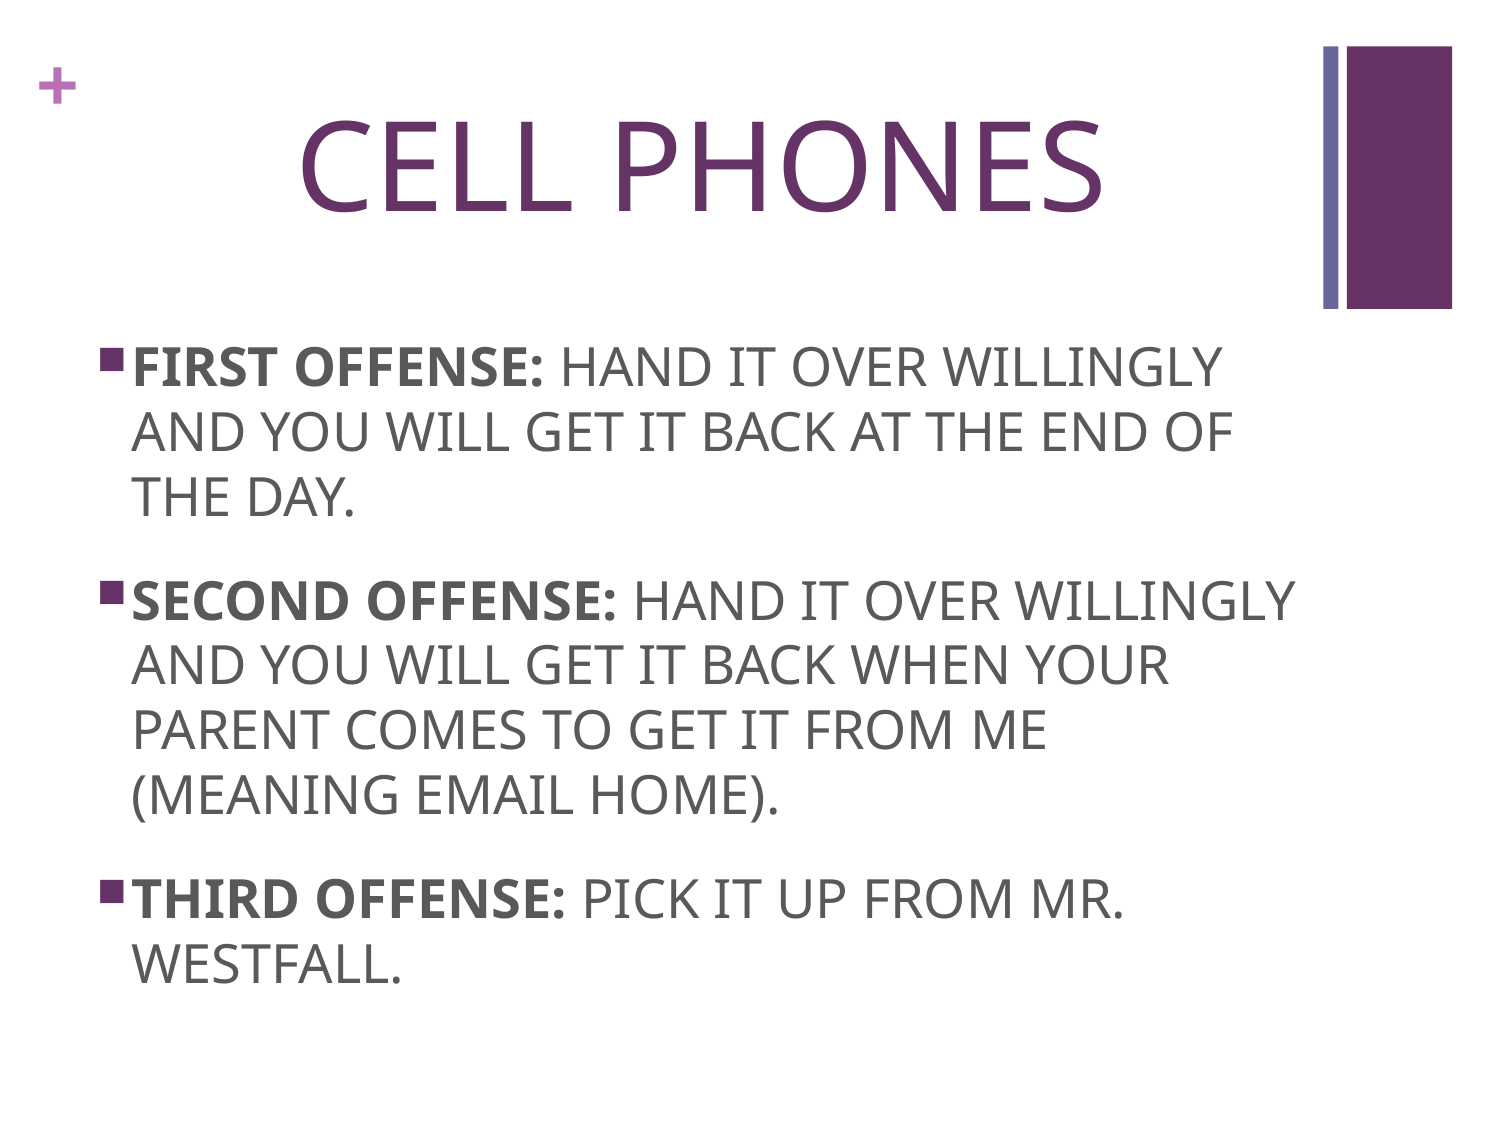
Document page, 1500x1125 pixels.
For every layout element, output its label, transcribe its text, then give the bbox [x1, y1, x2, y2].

title CELL PHONES [81, 79, 1322, 263]
list FIRST OFFENSE: HAND IT OVER WILLINGLY AND YOU WILL GET IT BACK AT THE END OF THE DAY. SECOND OFFENSE: HAND IT OVER WILLINGLY AND YOU WILL GET IT BACK WHEN YOUR PARENT COMES TO GET IT FROM ME (MEANING EMAIL HOME). THIRD OFFENSE: PICK IT UP FROM MR. WESTFALL. [81, 324, 1322, 1005]
